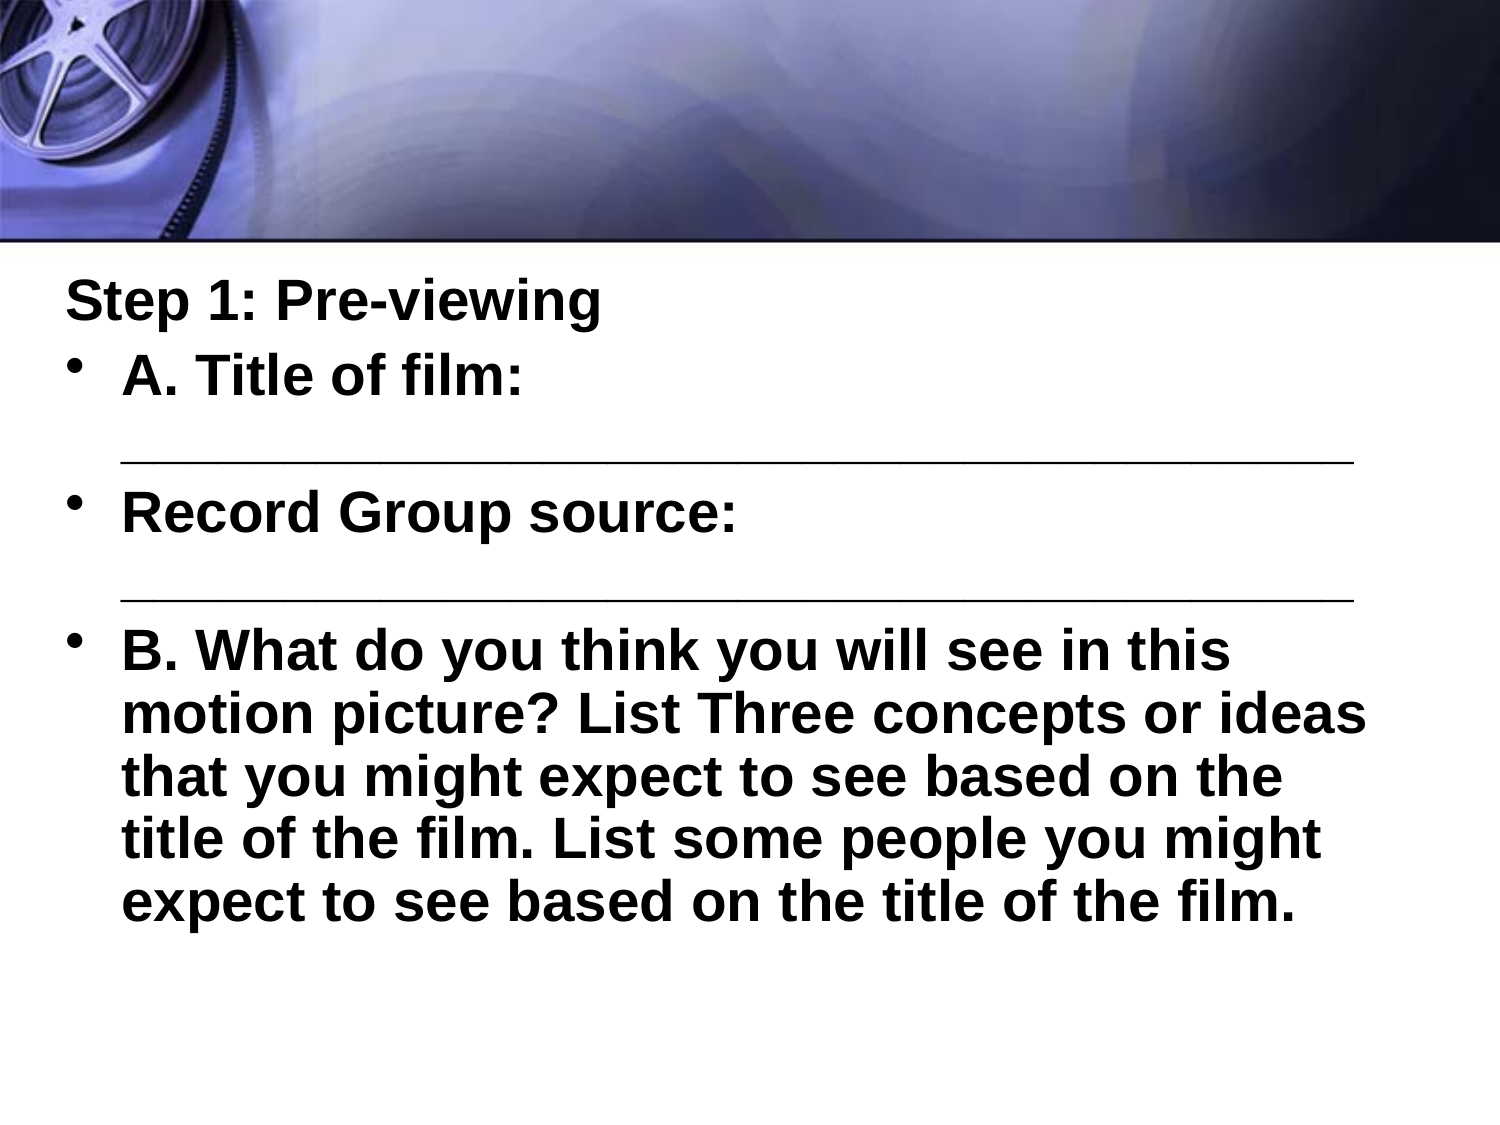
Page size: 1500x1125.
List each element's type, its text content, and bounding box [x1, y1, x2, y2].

picture [0, 0, 1500, 1125]
list Step 1: Pre-viewing A. Title of film: ______________________________________ Record Group source: ______________________________________ B. What do you think you will see in this motion picture? List Three concepts or ideas that you might expect to see based on the title of the film. List some people you might expect to see based on the title of the film. [49, 262, 1401, 1076]
